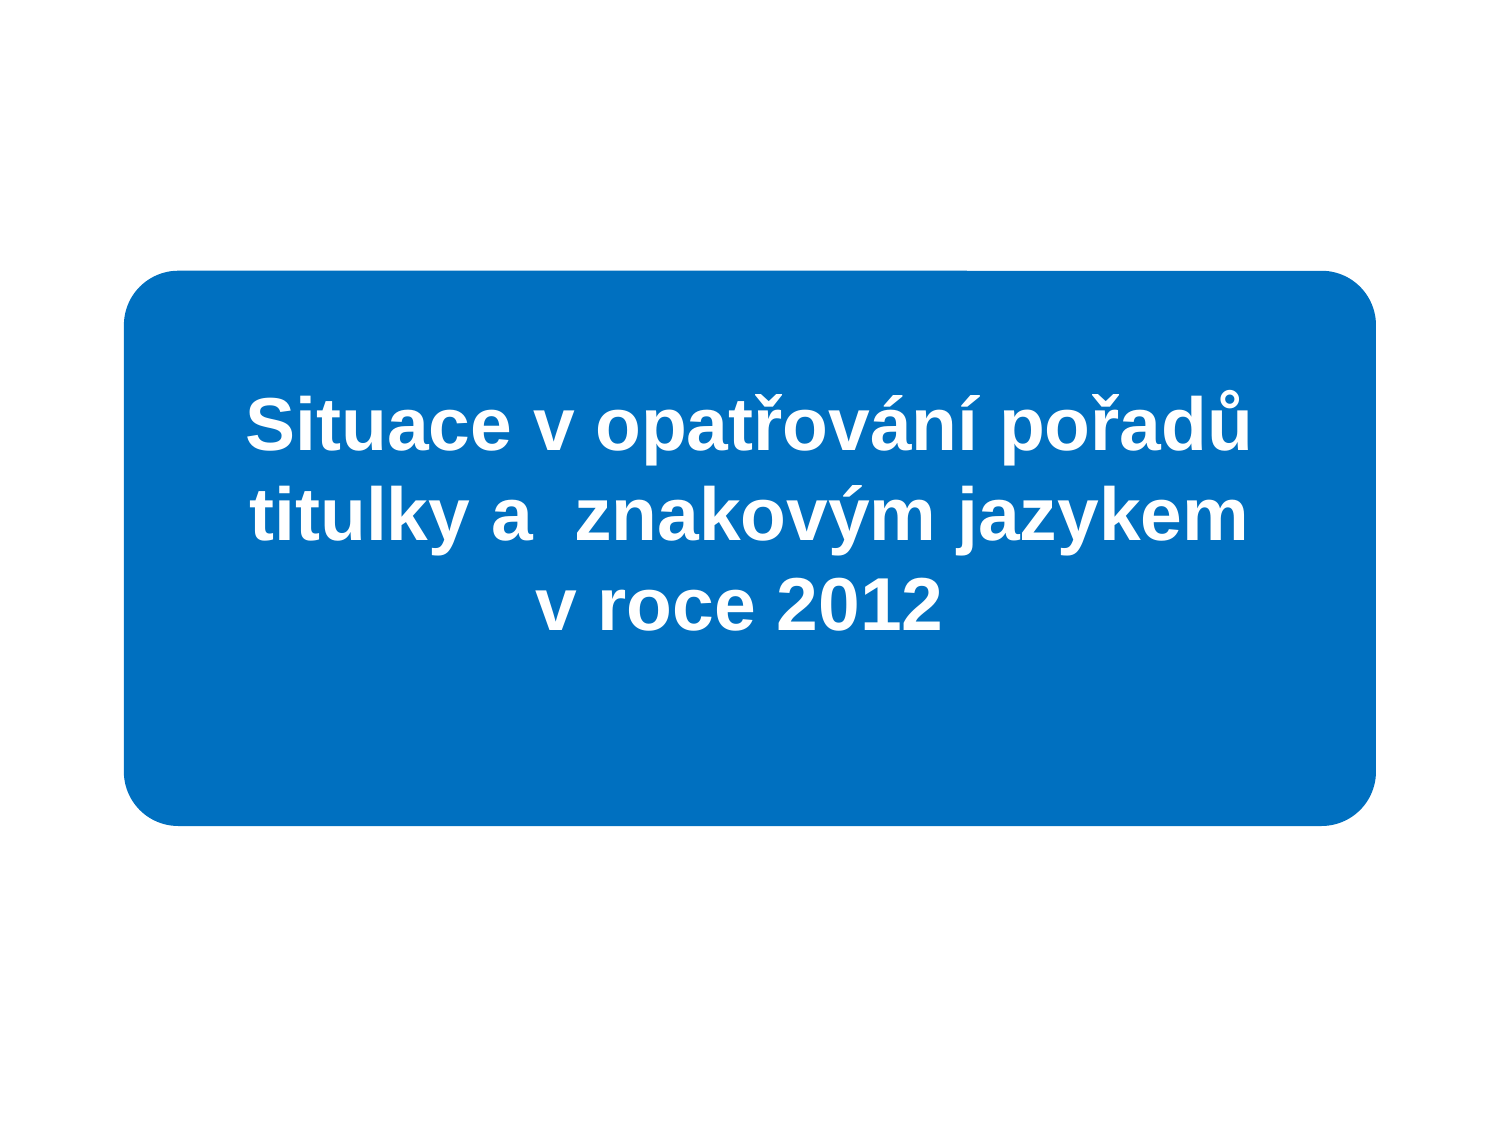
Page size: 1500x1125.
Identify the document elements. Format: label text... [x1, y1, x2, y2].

text_box Situace v opatřování pořadů titulky a znakovým jazykem v roce 2012 [123, 270, 1376, 827]
